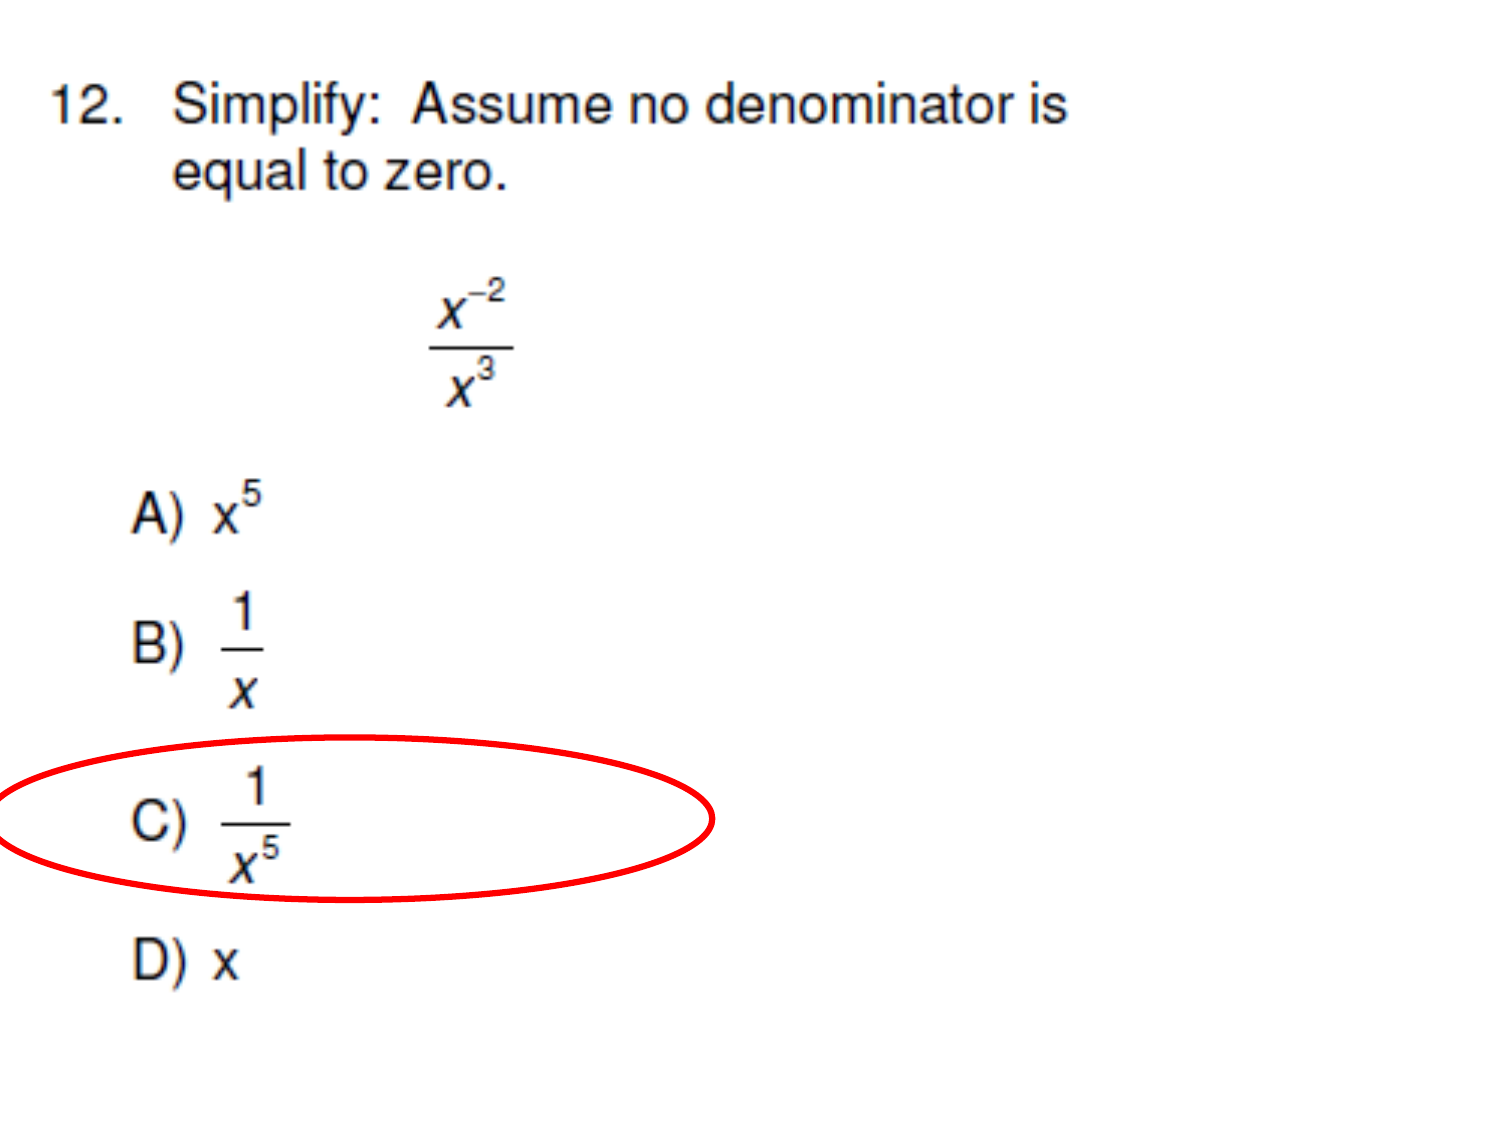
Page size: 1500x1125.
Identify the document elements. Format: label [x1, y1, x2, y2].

picture [0, 37, 1251, 1125]
